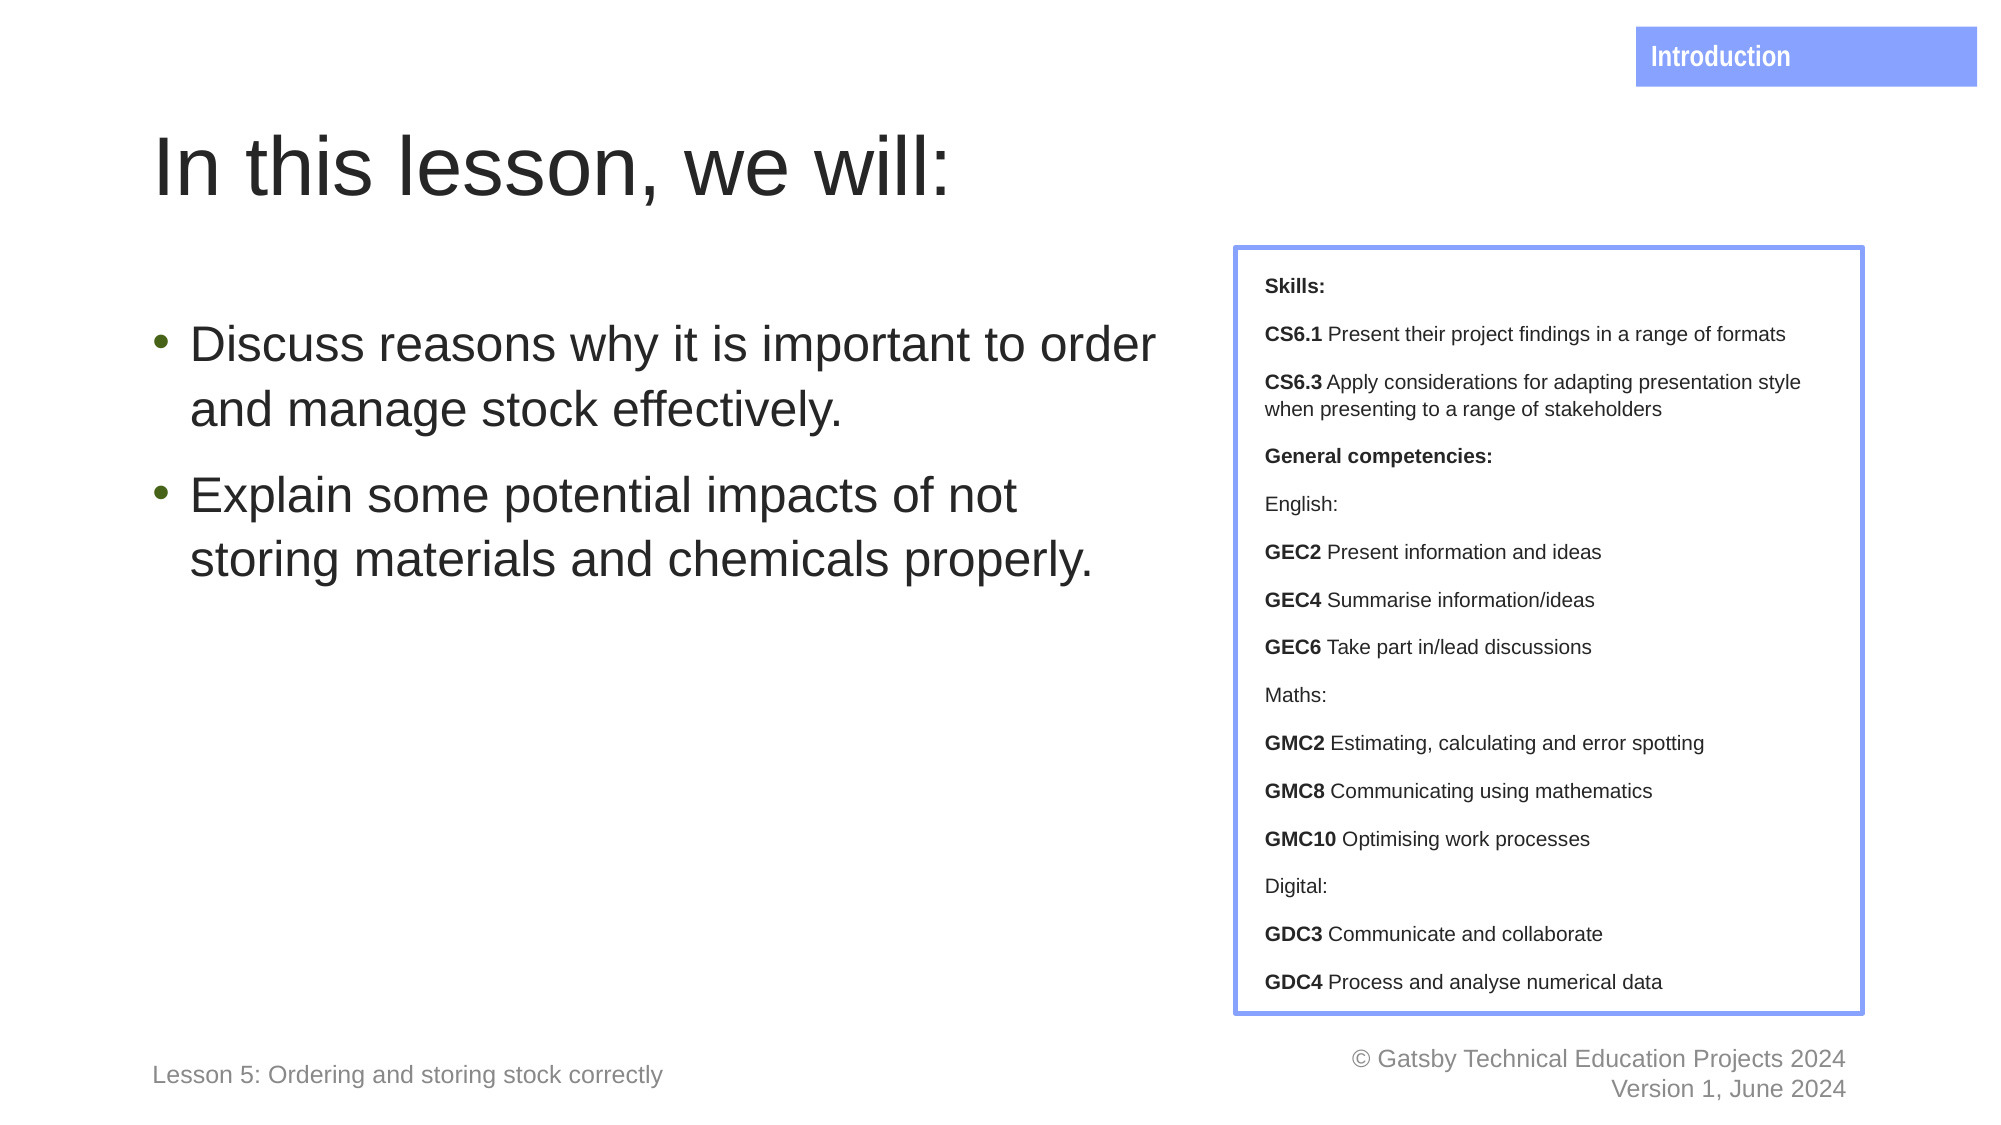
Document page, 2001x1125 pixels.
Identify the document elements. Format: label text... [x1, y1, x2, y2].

title In this lesson, we will: [137, 59, 1863, 278]
text_box Skills: CS6.1 Present their project findings in a range of formats CS6.3 Apply considerations for adapting presentation style when presenting to a range of stakeholders General competencies: English: GEC2 Present information and ideas GEC4 Summarise information/ideas GEC6 Take part in/lead discussions Maths: GMC2 Estimating, calculating and error spotting GMC8 Communicating using mathematics GMC10 Optimising work processes Digital: GDC3 Communicate and collaborate GDC4 Process and analyse numerical data [1235, 247, 1863, 1014]
list Lesson 5: Ordering and storing stock correctly [137, 1042, 829, 1103]
list Introduction [1636, 26, 1978, 87]
list Discuss reasons why it is important to order and manage stock effectively. Explain some potential impacts of not storing materials and chemicals properly. [137, 299, 1188, 1014]
